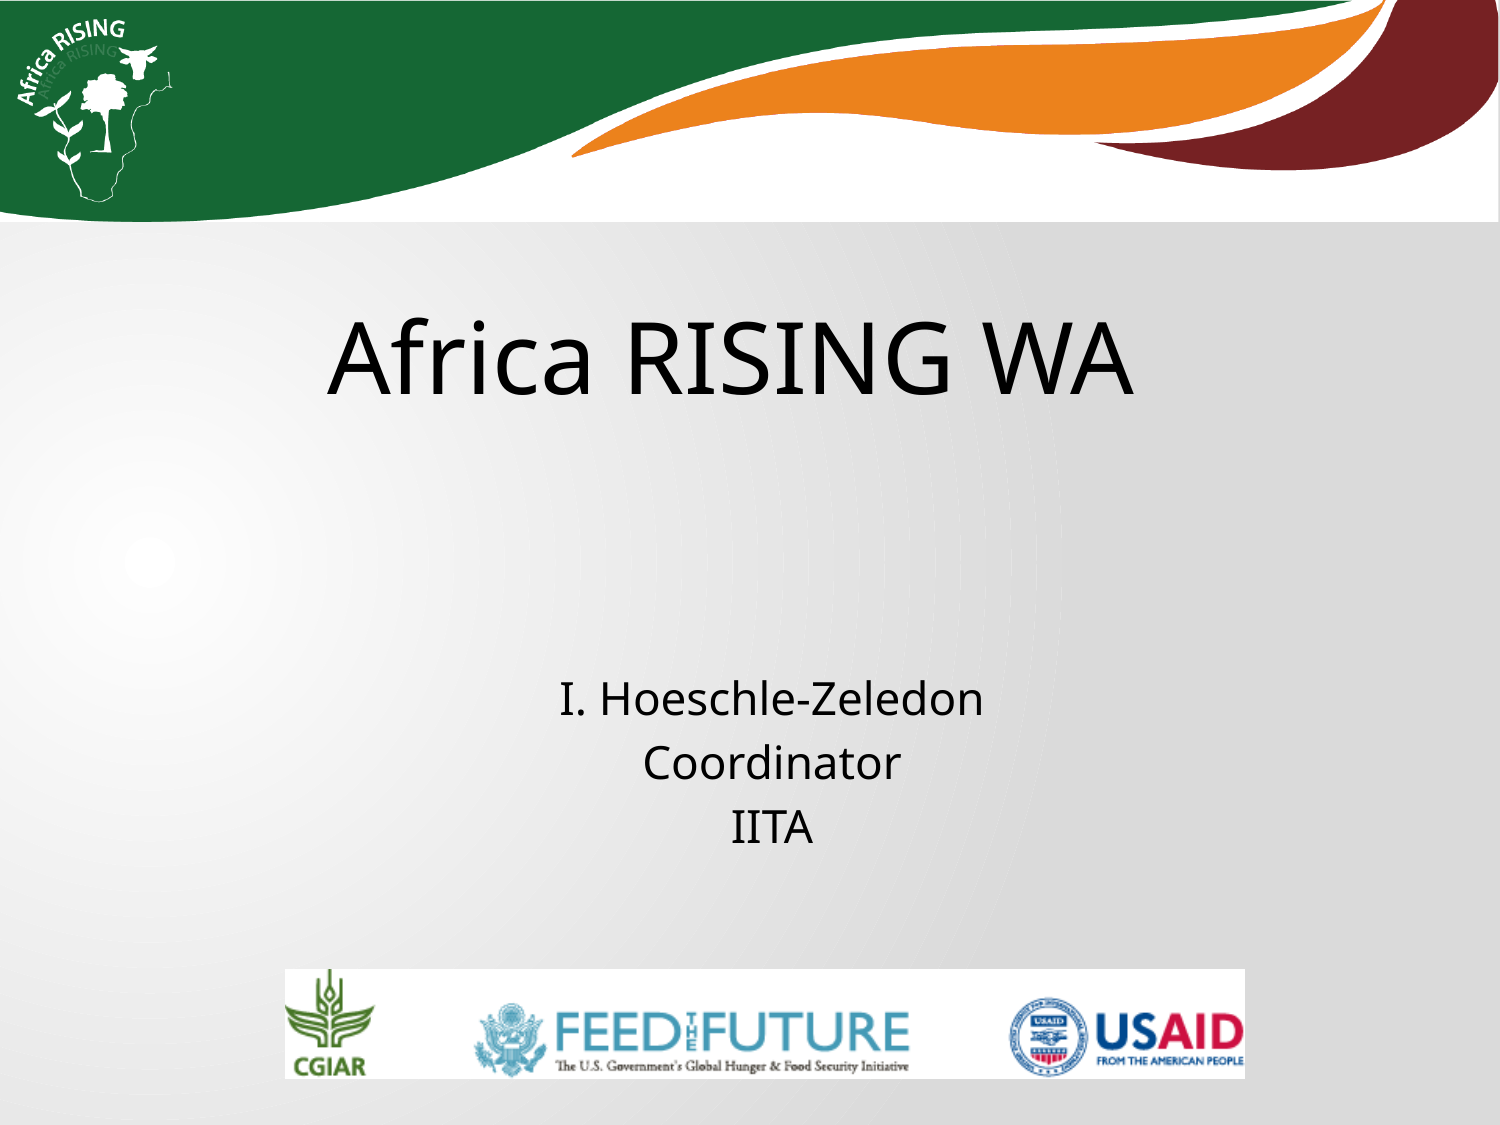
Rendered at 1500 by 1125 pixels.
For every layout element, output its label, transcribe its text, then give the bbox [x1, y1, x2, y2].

picture [0, 0, 1499, 222]
picture [285, 969, 1245, 1079]
list Africa RISING WA [137, 287, 1307, 475]
list I. Hoeschle-Zeledon Coordinator IITA [387, 662, 1138, 863]
